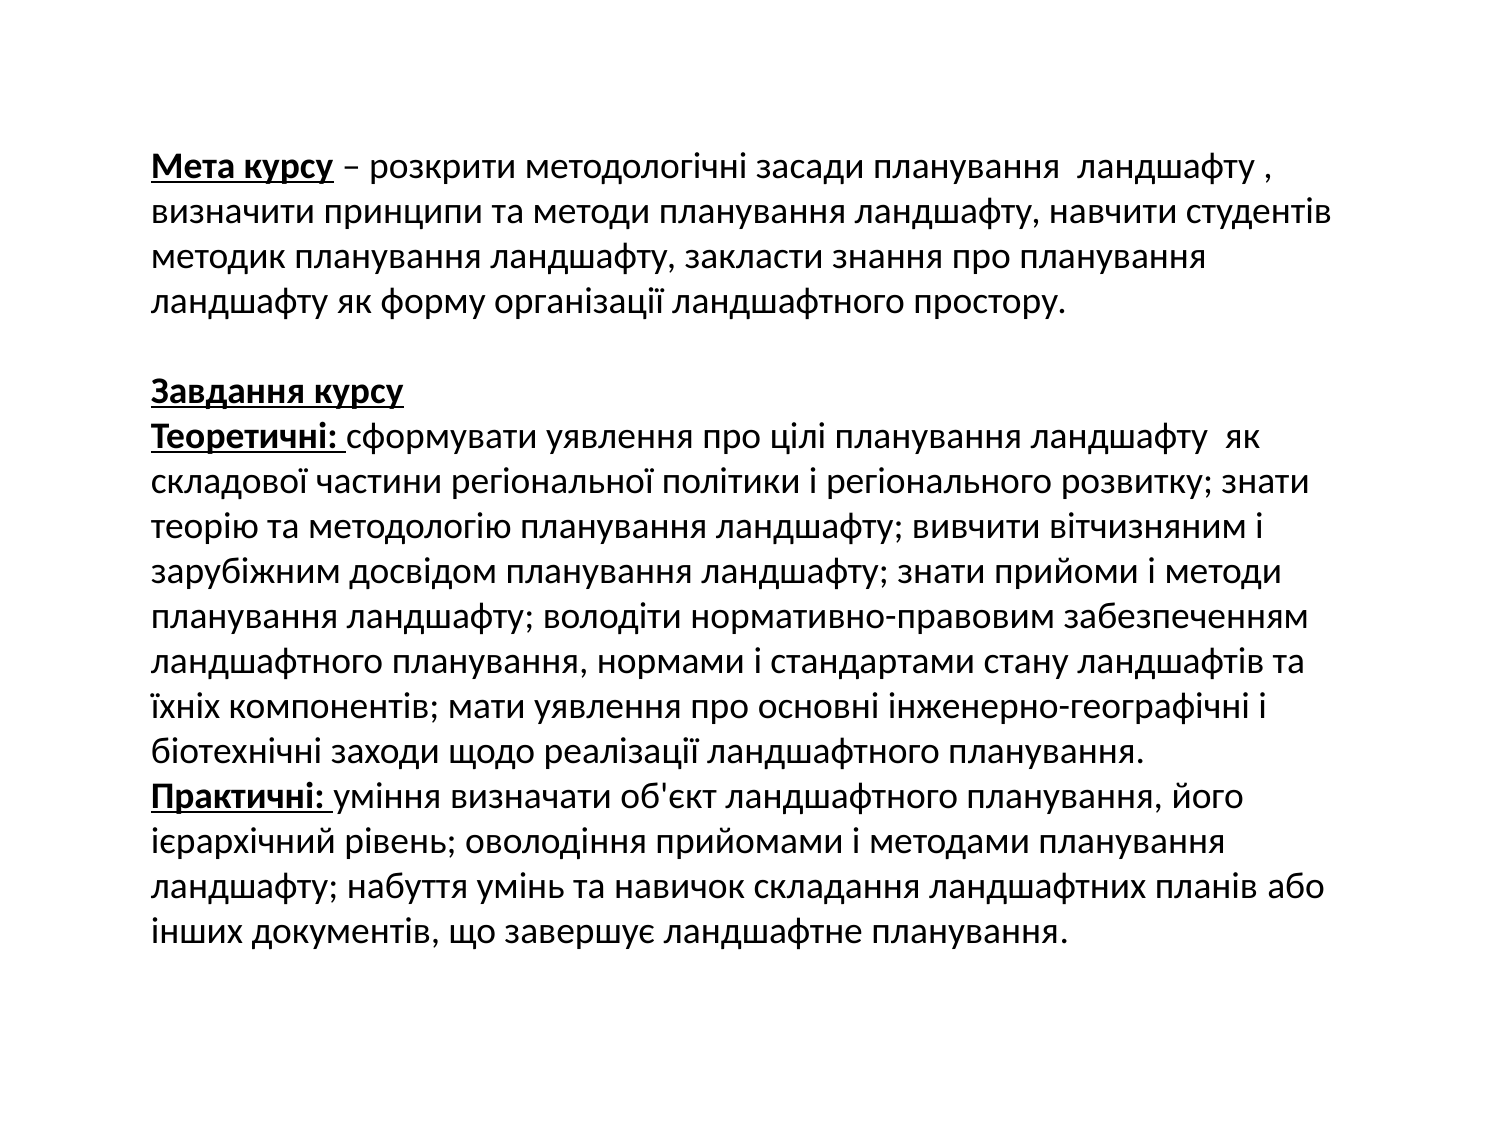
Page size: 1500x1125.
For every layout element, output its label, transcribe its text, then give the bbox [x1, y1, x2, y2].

title Мета курсу – розкрити методологічні засади планування ландшафту , визначити принципи та методи планування ландшафту, навчити студентів методик планування ландшафту, закласти знання про планування ландшафту як форму організації ландшафтного простору. Завдання курсу Теоретичні: сформувати уявлення про цілі планування ландшафту як складової частини регіональної політики і регіонального розвитку; знати теорію та методологію планування ландшафту; вивчити вітчизняним і зарубіжним досвідом планування ландшафту; знати прийоми і методи планування ландшафту; володіти нормативно-правовим забезпеченням ландшафтного планування, нормами і стандартами стану ландшафтів та їхніх компонентів; мати уявлення про основні інженерно-географічні і біотехнічні заходи щодо реалізації ландшафтного планування. Практичні: уміння визначати об'єкт ландшафтного планування, його ієрархічний рівень; оволодіння прийомами і методами планування ландшафту; набуття умінь та навичок складання ландшафтних планів або інших документів, що завершує ландшафтне планування. [135, 137, 1365, 279]
